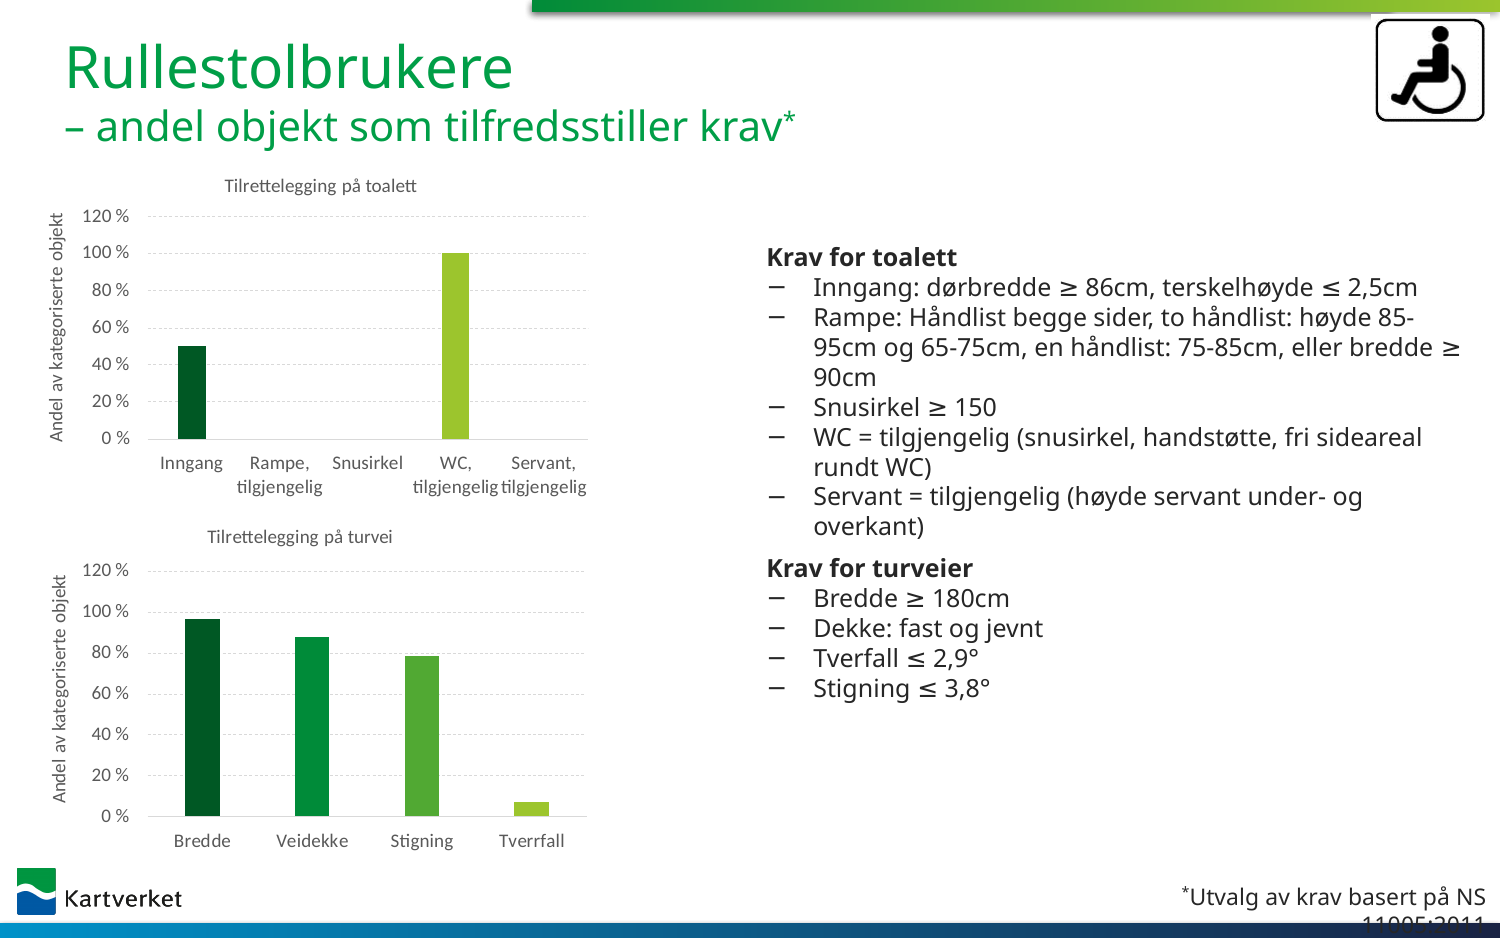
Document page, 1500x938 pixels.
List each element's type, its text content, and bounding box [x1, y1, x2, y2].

text_box *Utvalg av krav basert på NS 11005:2011 [1068, 873, 1500, 938]
text_box Krav for turveier Bredde ≥ 180cm Dekke: fast og jevnt Tverfall ≤ 2,9° Stigning ≤ 3,8° [751, 545, 1483, 710]
picture [1371, 13, 1491, 127]
picture [41, 520, 598, 859]
text_box Krav for toalett Inngang: dørbredde ≥ 86cm, terskelhøyde ≤ 2,5cm Rampe: Håndlist begge sider, to håndlist: høyde 85-95cm og 65-75cm, en håndlist: 75-85cm, eller bredde ≥ 90cm Snusirkel ≥ 150 WC = tilgjengelig (snusirkel, handstøtte, fri sideareal rundt WC) Servant = tilgjengelig (høyde servant under- og overkant) [751, 234, 1483, 545]
picture [41, 166, 599, 505]
text_box Rullestolbrukere – andel objekt som tilfredsstiller krav* [49, 14, 1431, 158]
